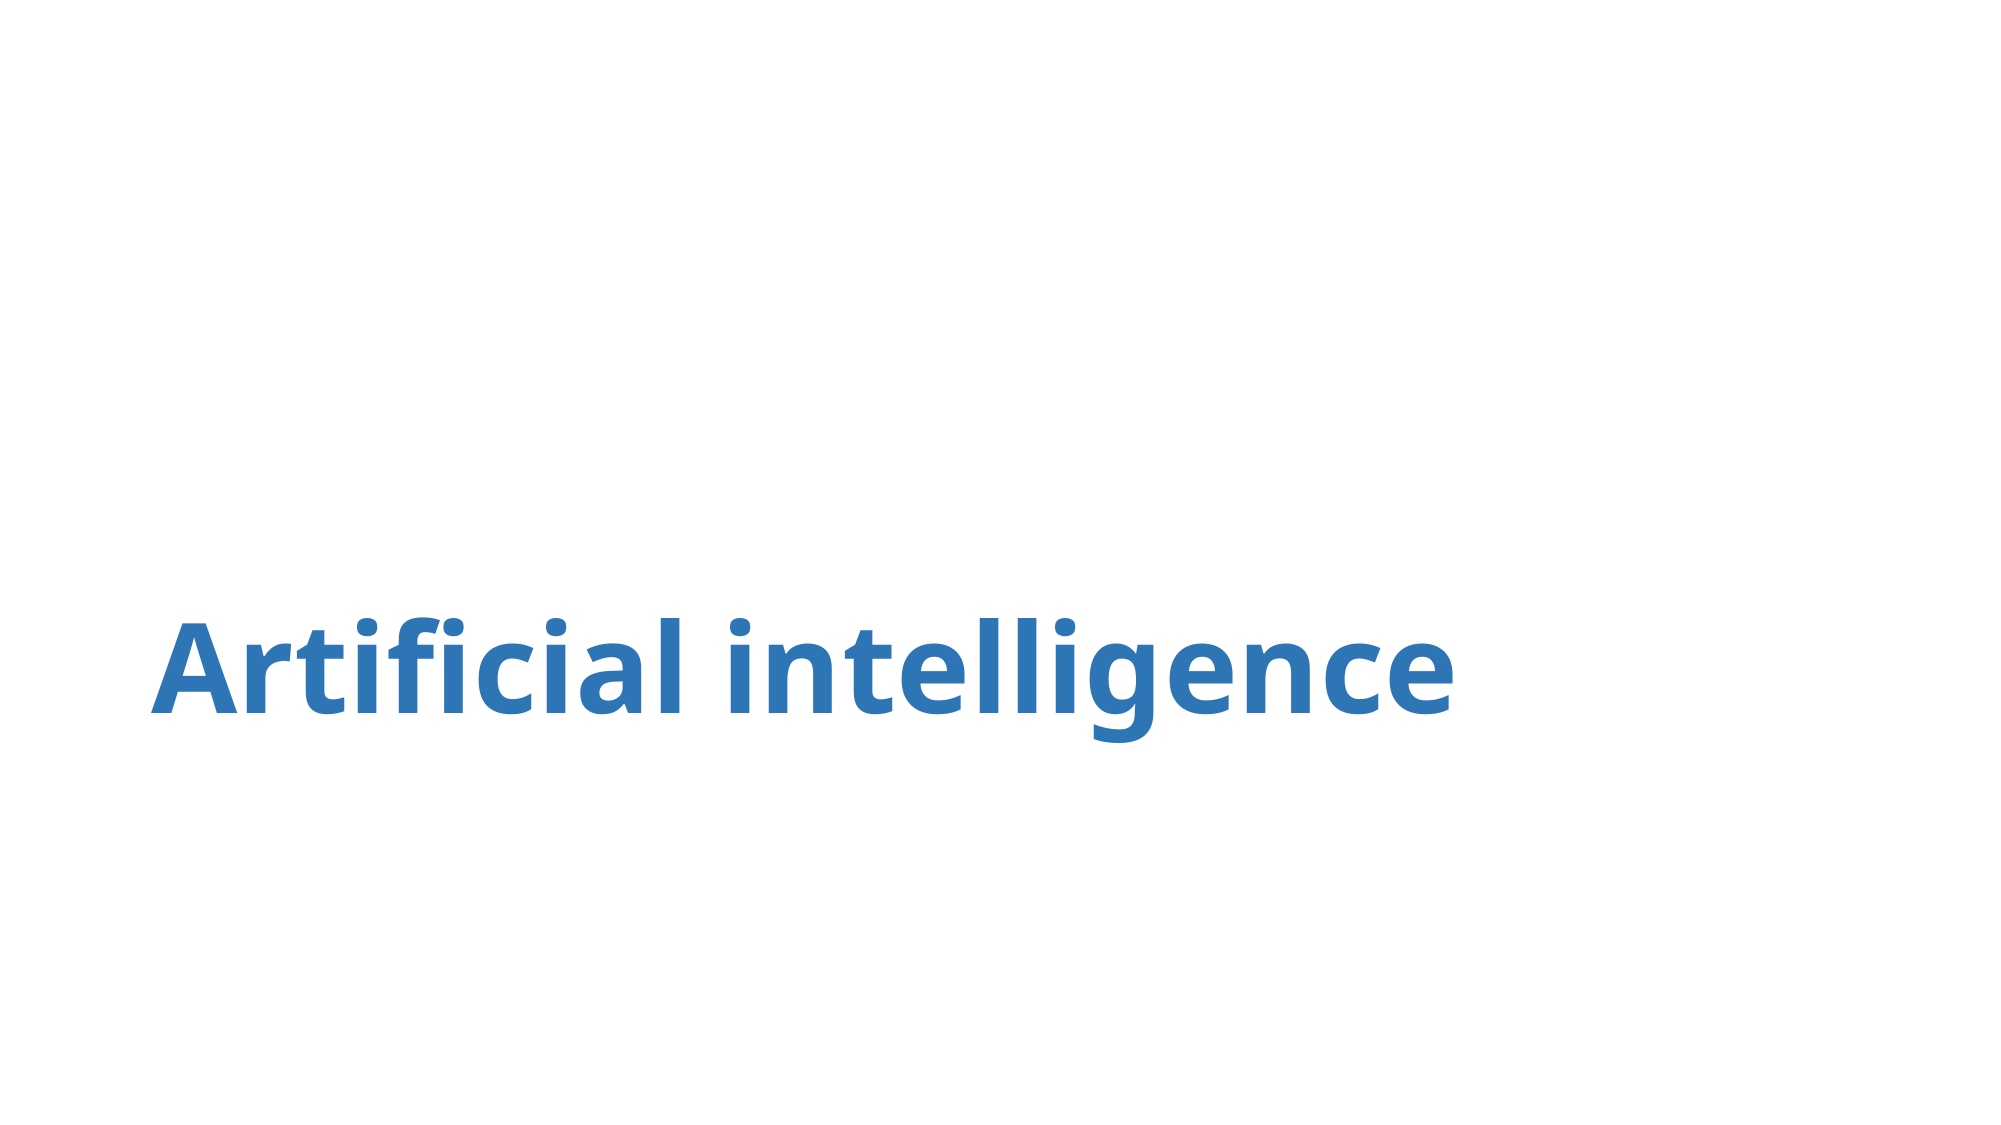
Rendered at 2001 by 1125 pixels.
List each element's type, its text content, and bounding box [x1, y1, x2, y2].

title Artificial intelligence [136, 280, 1862, 749]
